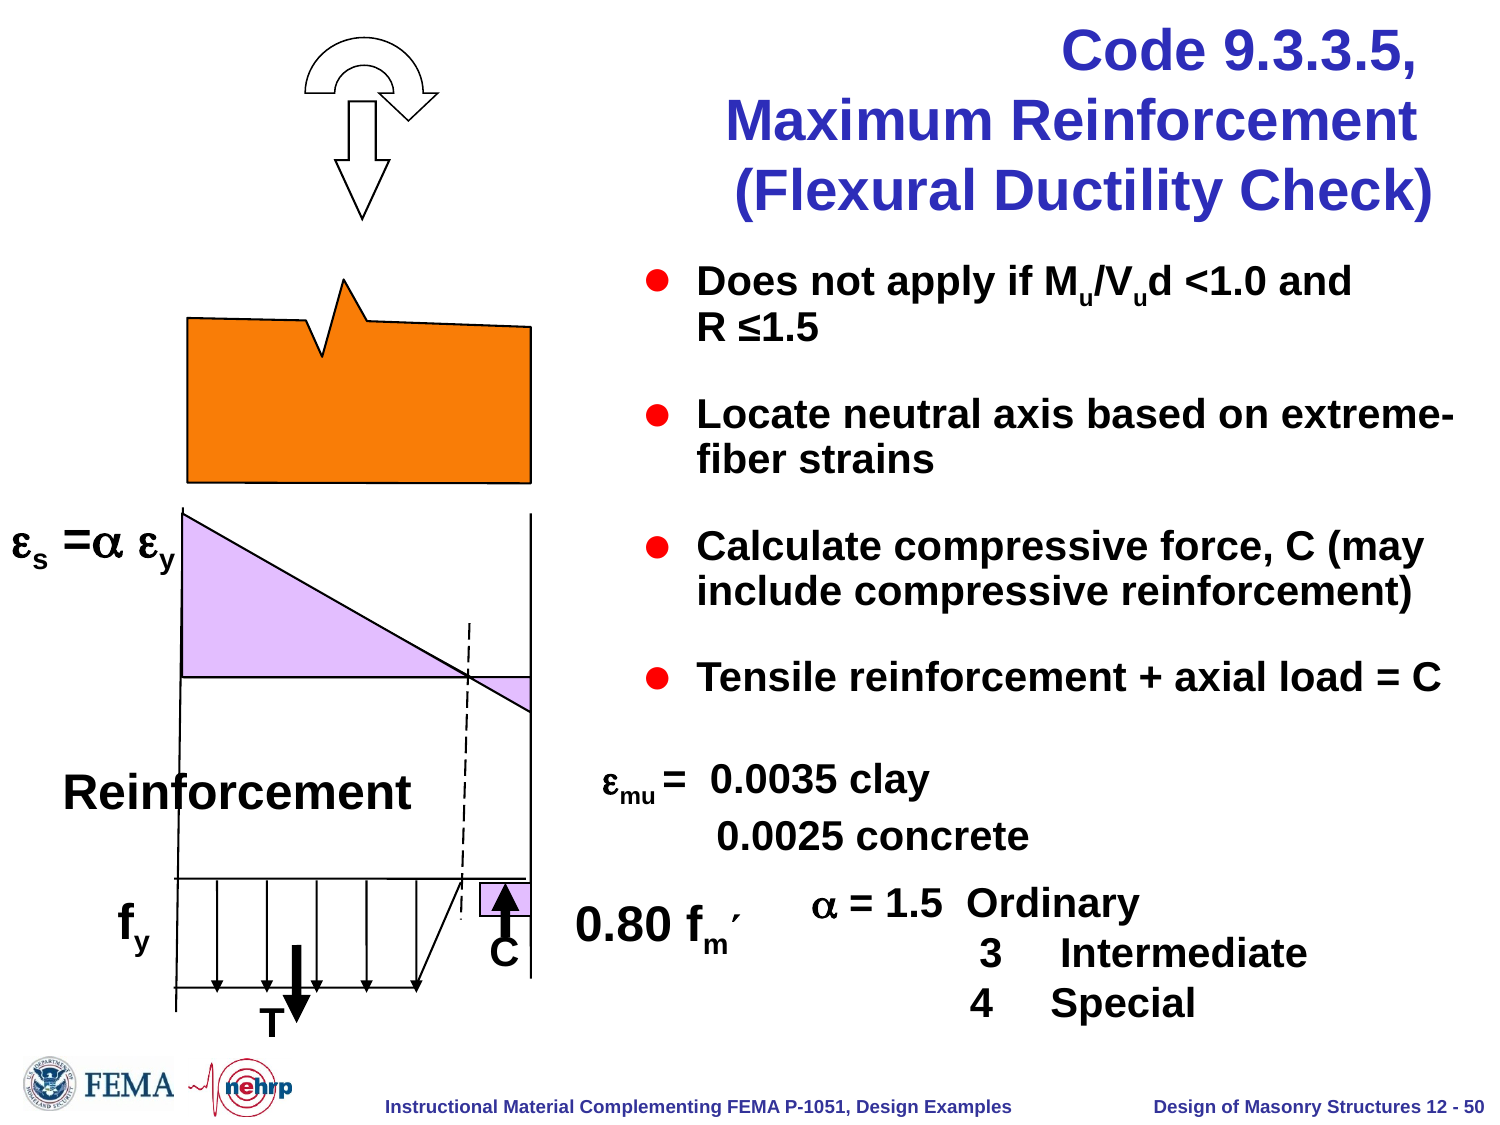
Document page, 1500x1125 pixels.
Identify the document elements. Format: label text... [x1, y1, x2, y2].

text_box Does not apply if Mu/Vud <1.0 and R ≤1.5 Locate neutral axis based on extreme-fiber strains Calculate compressive force, C (may include compressive reinforcement) Tensile reinforcement + axial load = C [754, 247, 1500, 707]
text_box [0, 37, 751, 1050]
picture [188, 1058, 292, 1117]
footer Instructional Material Complementing FEMA P-1051, Design Examples [337, 1087, 1042, 1125]
picture [23, 1056, 174, 1111]
slide_number Design of Masonry Structures 12 - 50 [1042, 1077, 1500, 1125]
text_box mu = 0.0035 clay 0.0025 concrete [754, 744, 1142, 867]
text_box a = 1.5 Ordinary 3 Intermediate 4 Special [796, 868, 1324, 1034]
title Code 9.3.3.5, Maximum Reinforcement (Flexural Ductility Check) [626, 0, 1450, 235]
